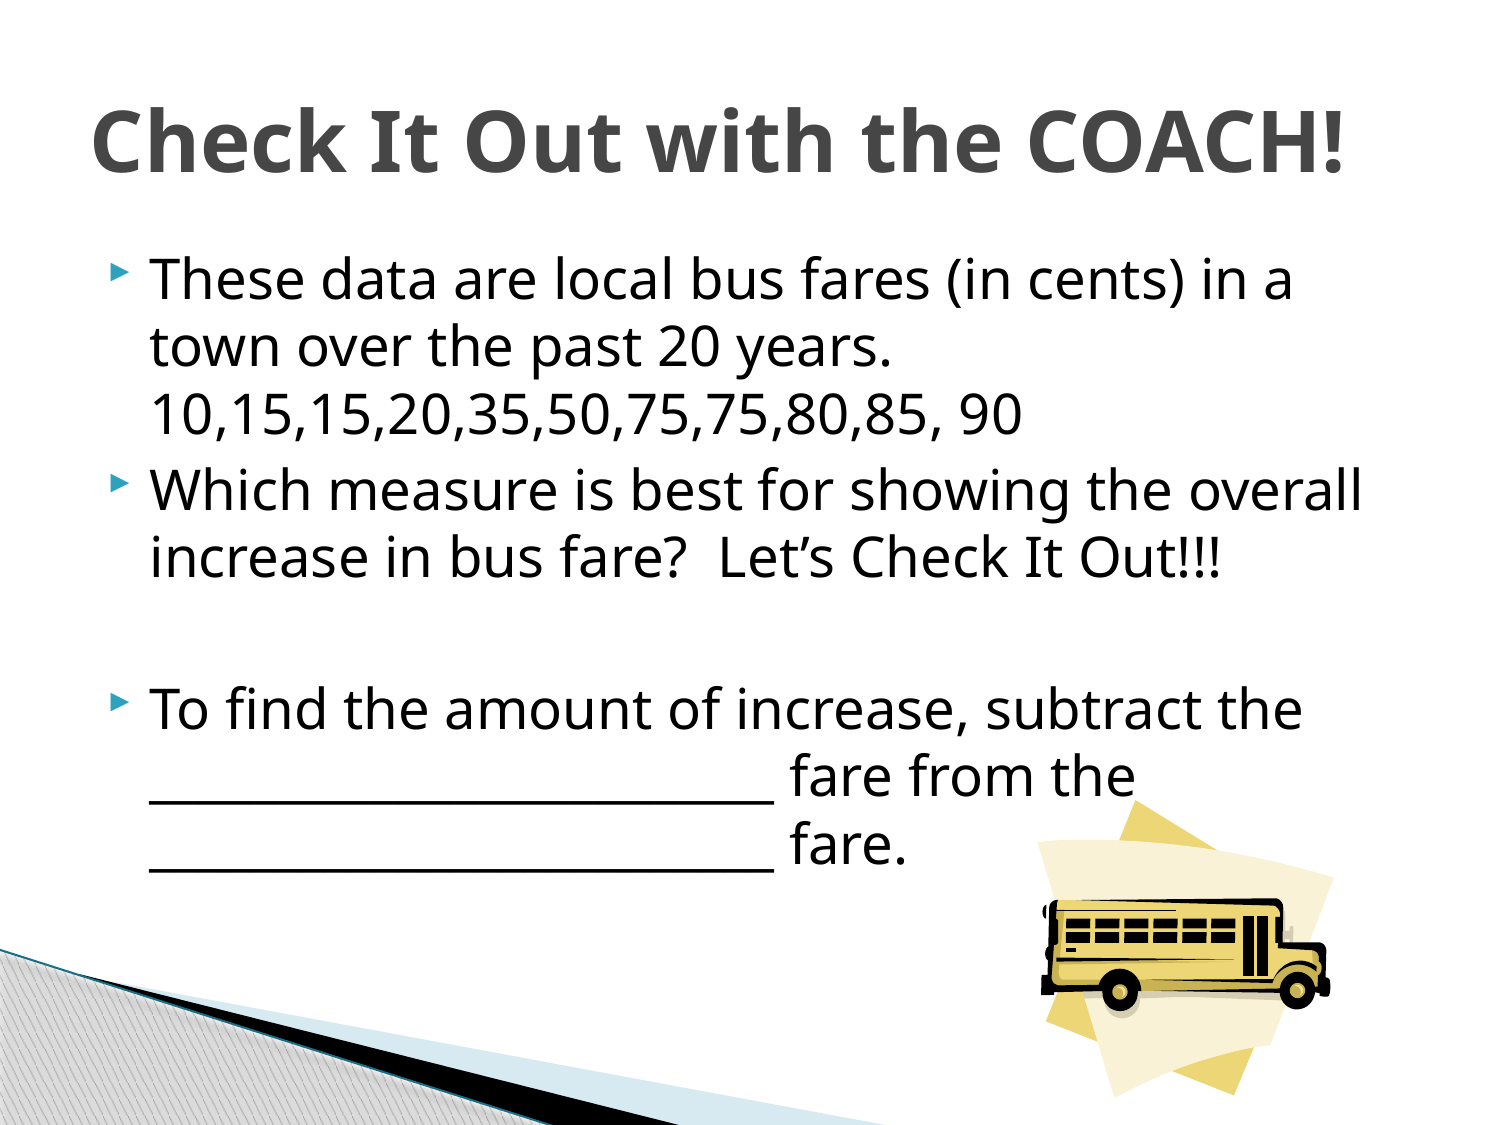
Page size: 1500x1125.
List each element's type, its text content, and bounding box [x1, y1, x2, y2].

list These data are local bus fares (in cents) in a town over the past 20 years. 10,15,15,20,35,50,75,75,80,85, 90 Which measure is best for showing the overall increase in bus fare? Let’s Check It Out!!! To find the amount of increase, subtract the _________________________ fare from the _________________________ fare. [74, 235, 1425, 978]
title Check It Out with the COACH! [75, 45, 1425, 233]
picture [1037, 799, 1334, 1098]
